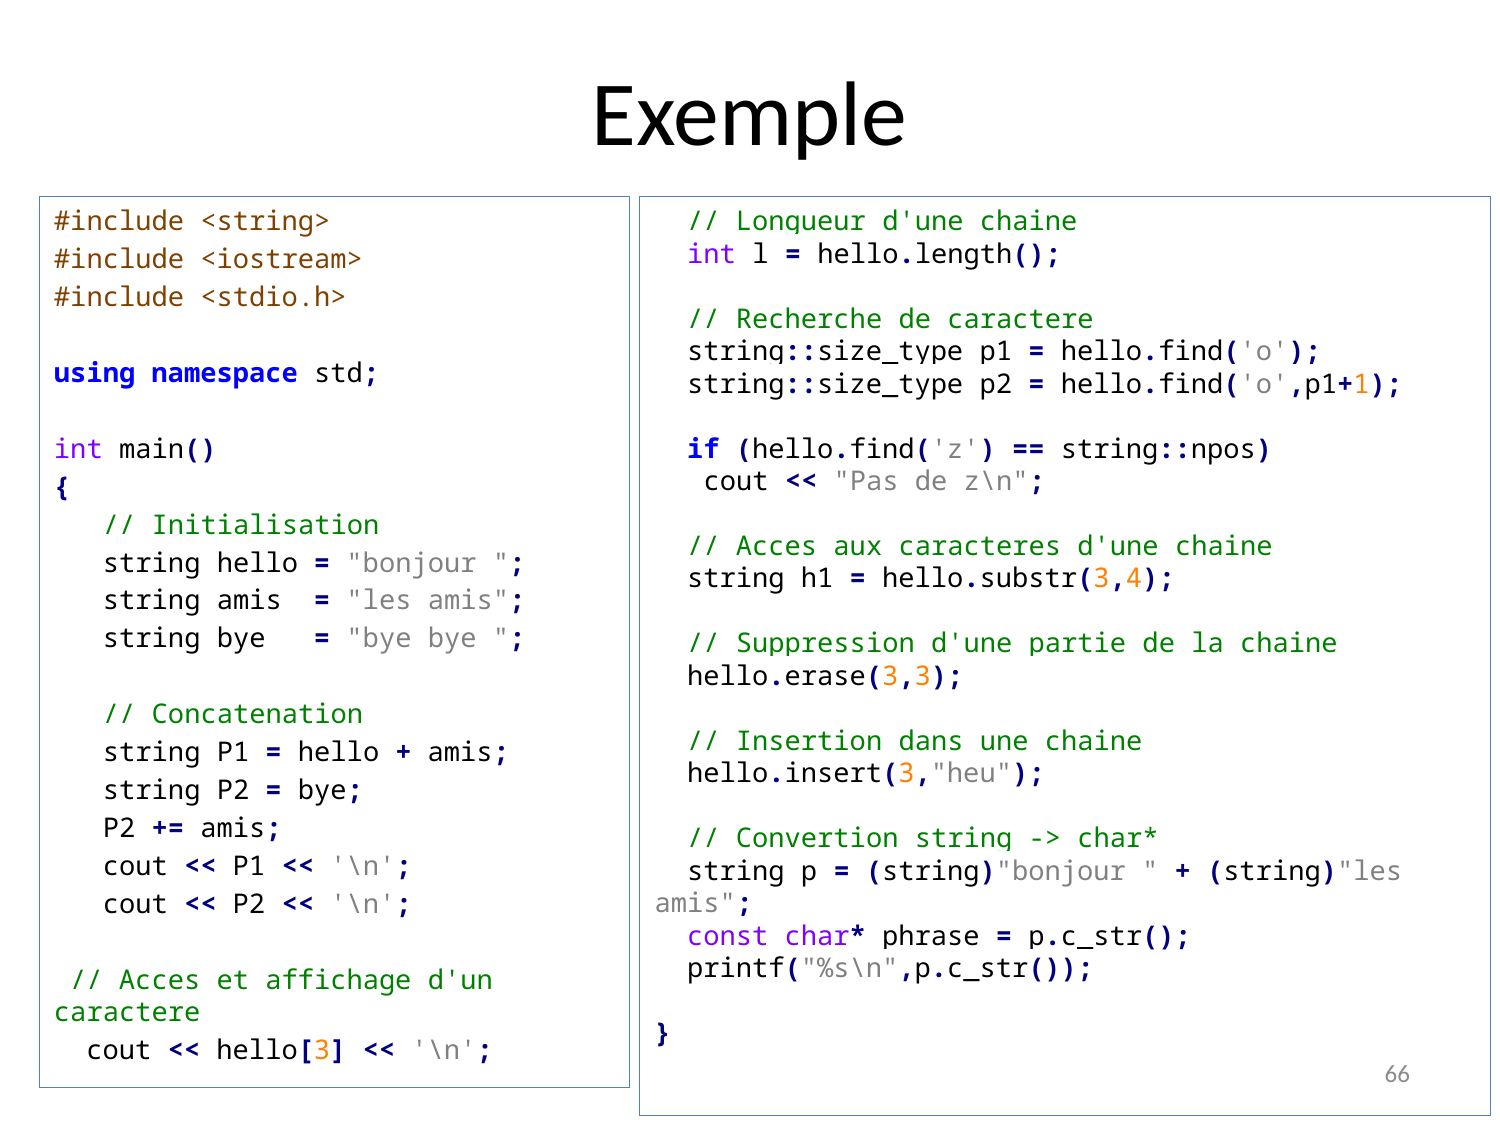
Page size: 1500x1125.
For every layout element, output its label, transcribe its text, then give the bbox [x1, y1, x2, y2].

text_box [1491, 196, 1500, 939]
text_box // Longueur d'une chaine int l = hello.length(); // Recherche de caractere string::size_type p1 = hello.find('o'); string::size_type p2 = hello.find('o',p1+1); if (hello.find('z') == string::npos) cout << "Pas de z\n"; // Acces aux caracteres d'une chaine string h1 = hello.substr(3,4); // Suppression d'une partie de la chaine hello.erase(3,3); // Insertion dans une chaine hello.insert(3,"heu"); // Convertion string -> char* string p = (string)"bonjour " + (string)"les amis"; const char* phrase = p.c_str(); printf("%s\n",p.c_str()); } [639, 196, 1491, 1116]
list #include <string> #include <iostream> #include <stdio.h> using namespace std; int main() { // Initialisation string hello = "bonjour "; string amis = "les amis"; string bye = "bye bye "; // Concatenation string P1 = hello + amis; string P2 = bye; P2 += amis; cout << P1 << '\n'; cout << P2 << '\n'; // Acces et affichage d'un caractere cout << hello[3] << '\n'; [39, 196, 630, 1088]
title Exemple [75, 45, 1425, 173]
